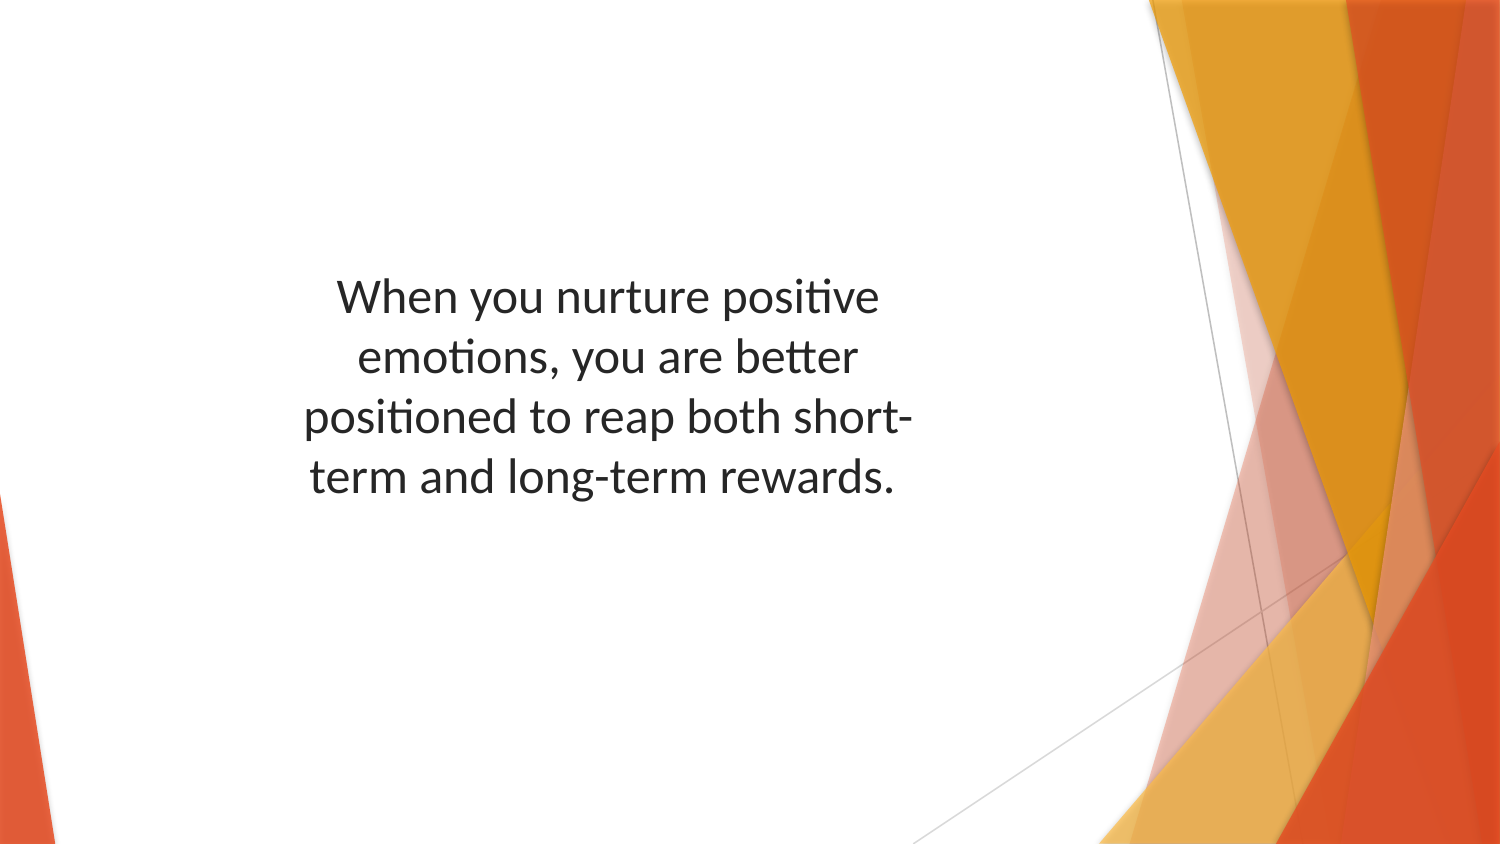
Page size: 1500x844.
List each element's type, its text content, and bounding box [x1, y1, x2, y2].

list When you nurture positive emotions, you are better positioned to reap both short-term and long-term rewards. [253, 256, 963, 694]
